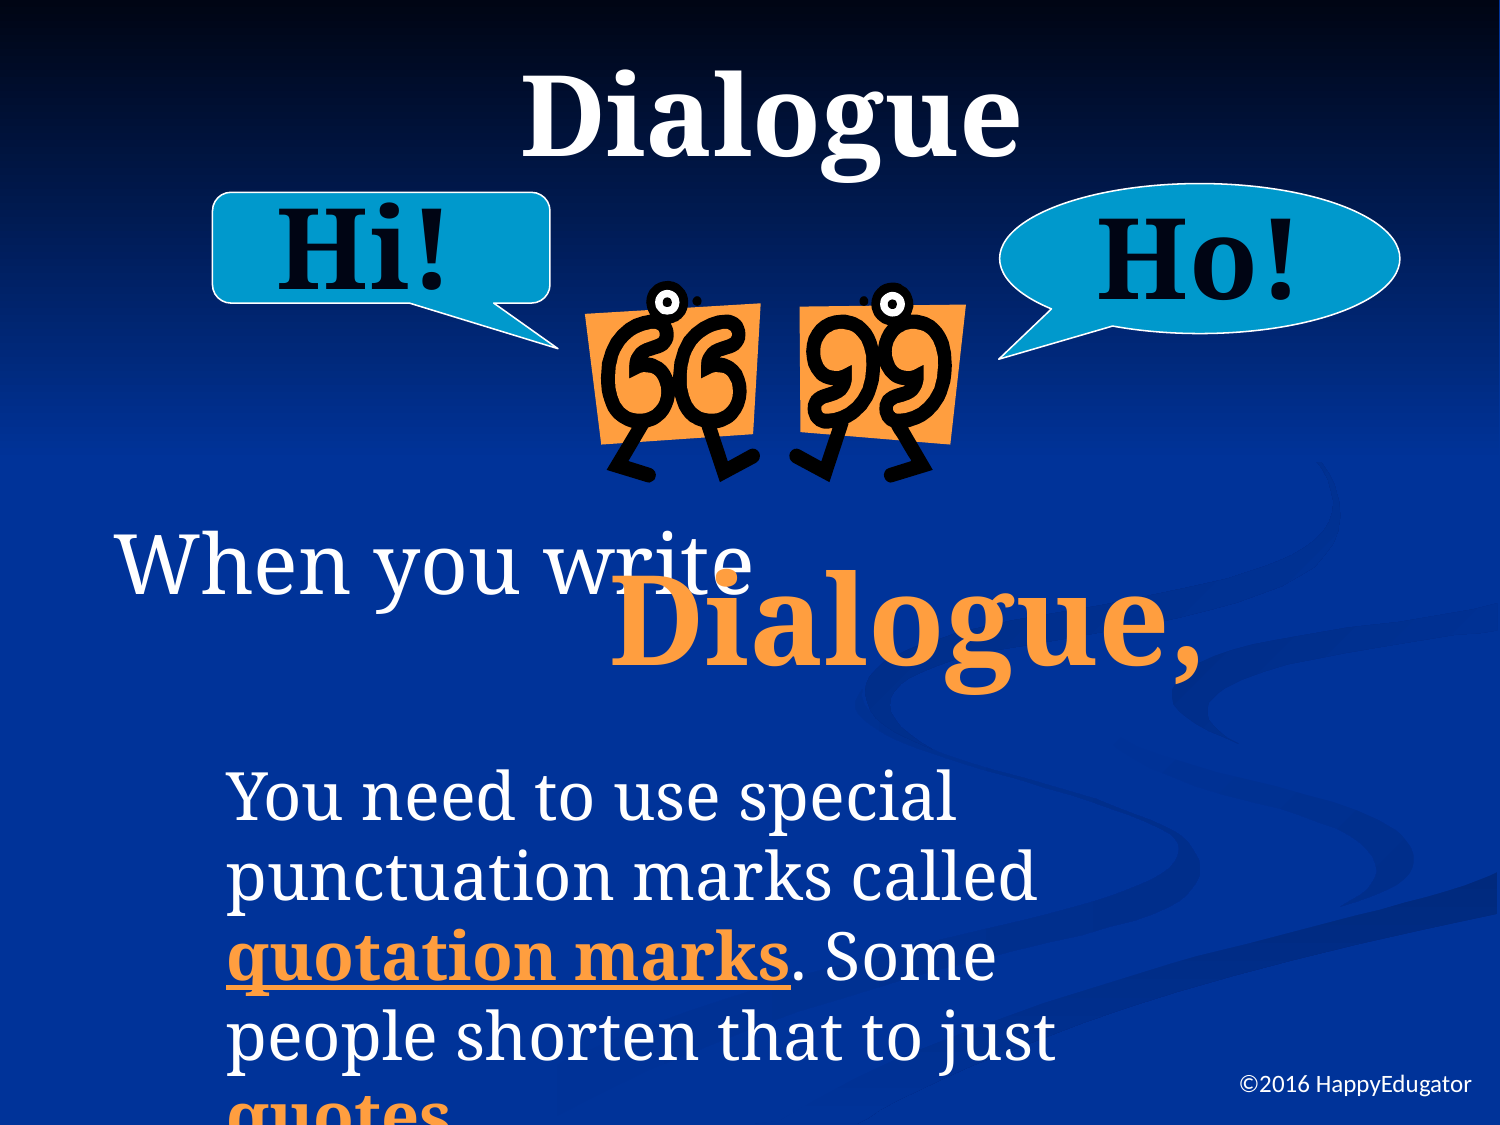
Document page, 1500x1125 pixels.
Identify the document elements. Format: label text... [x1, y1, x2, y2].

text_box [1319, 198, 1400, 319]
picture [584, 280, 967, 484]
text_box Ho! [1081, 179, 1319, 330]
text_box Hi! [261, 169, 469, 320]
text_box [212, 192, 261, 304]
title Dialogue [37, 29, 1463, 193]
text_box [998, 198, 1100, 360]
text_box [464, 192, 558, 349]
text_box You need to use special punctuation marks called quotation marks. Some people shorten that to just quotes. [211, 746, 1224, 1125]
text_box Dialogue, [450, 533, 1400, 699]
text_box [1138, 330, 1261, 334]
list When you write [4, 503, 1431, 730]
text_box ©2016 HappyEdugator [1224, 1060, 1488, 1105]
